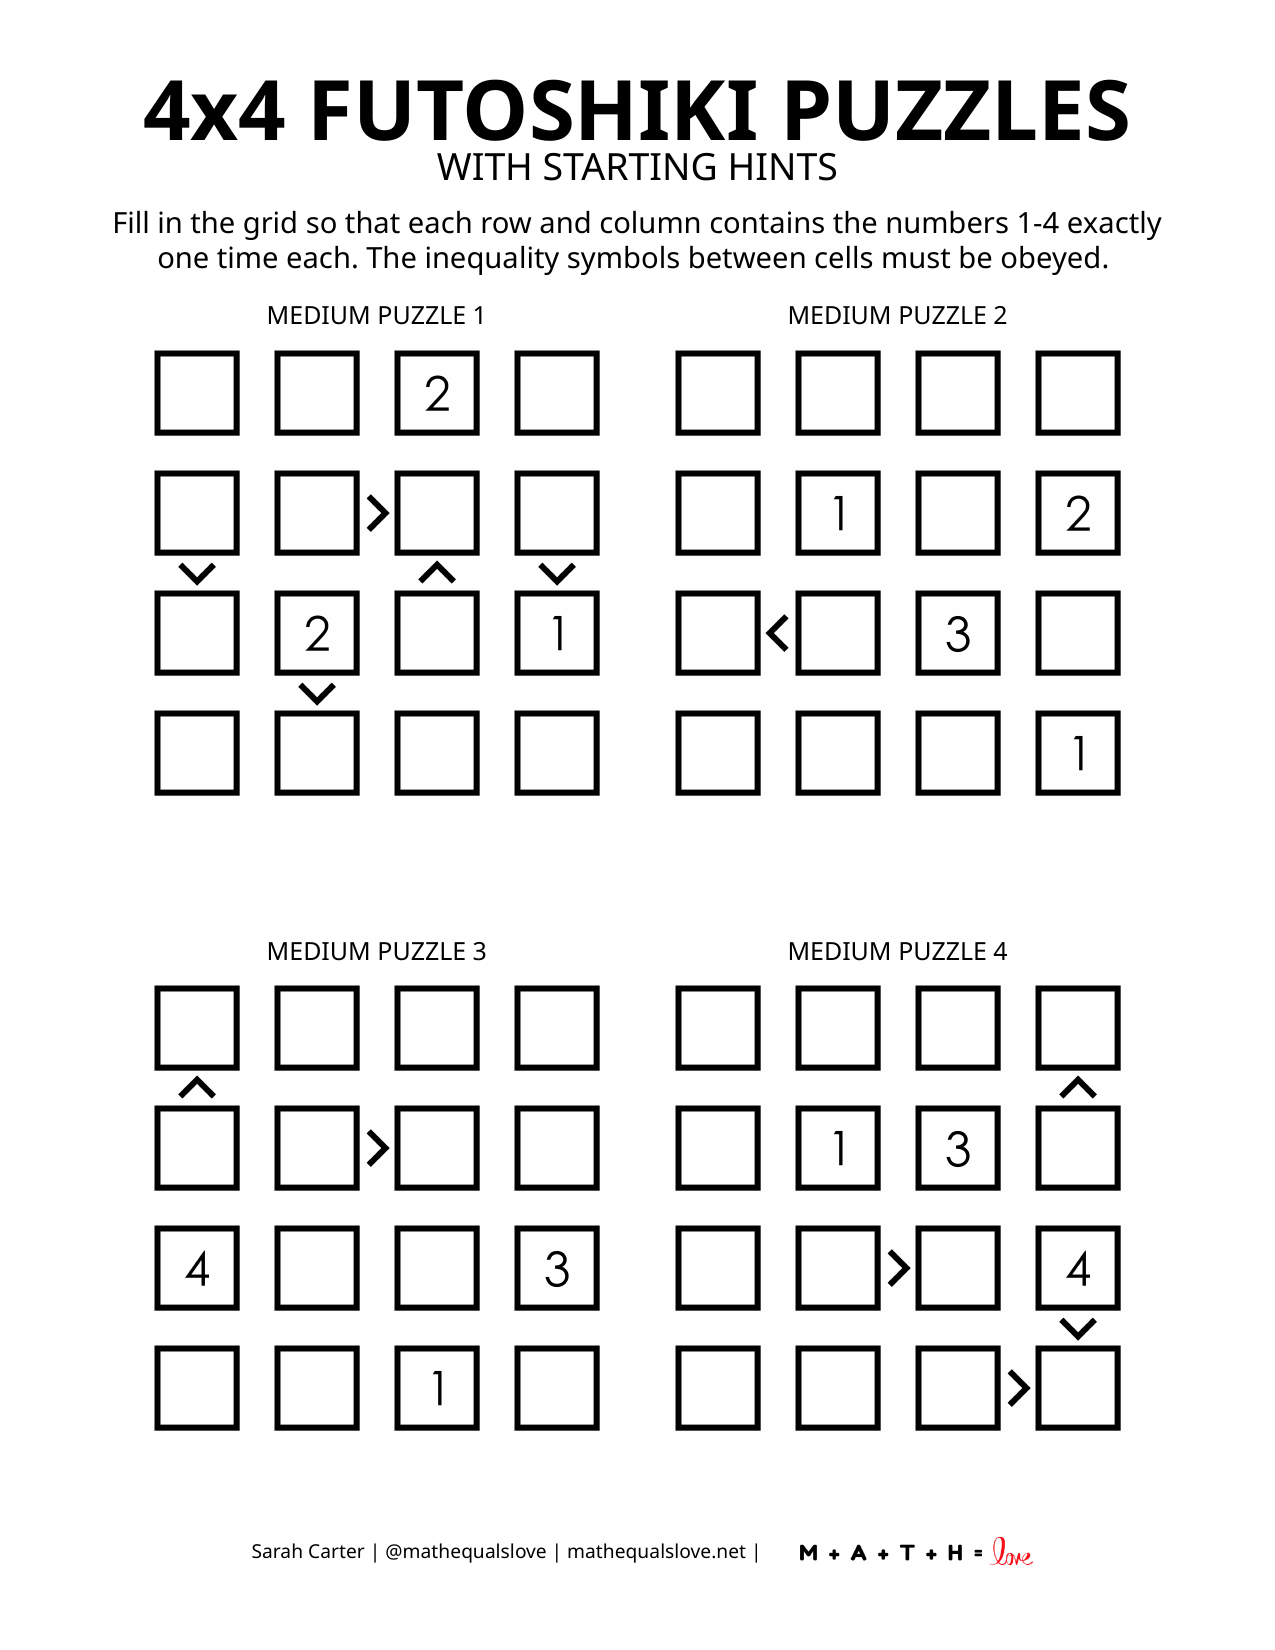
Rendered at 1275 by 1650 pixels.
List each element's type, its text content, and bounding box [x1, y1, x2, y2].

picture [136, 968, 618, 1449]
text_box MEDIUM PUZZLE 2 [658, 299, 1138, 332]
text_box MEDIUM PUZZLE 1 [137, 299, 617, 332]
text_box Sarah Carter | @mathequalslove | mathequalslove.net | [236, 1532, 1071, 1570]
picture [657, 968, 1138, 1449]
text_box WITH STARTING HINTS [0, 136, 1275, 196]
text_box MEDIUM PUZZLE 4 [658, 935, 1138, 968]
picture [790, 1534, 1039, 1569]
text_box 4x4 FUTOSHIKI PUZZLES [77, 50, 1198, 136]
picture [136, 332, 618, 813]
text_box MEDIUM PUZZLE 3 [137, 935, 617, 968]
picture [657, 332, 1138, 813]
text_box Fill in the grid so that each row and column contains the numbers 1-4 exactly one time each. The inequality symbols between cells must be obeyed. [0, 196, 1275, 282]
